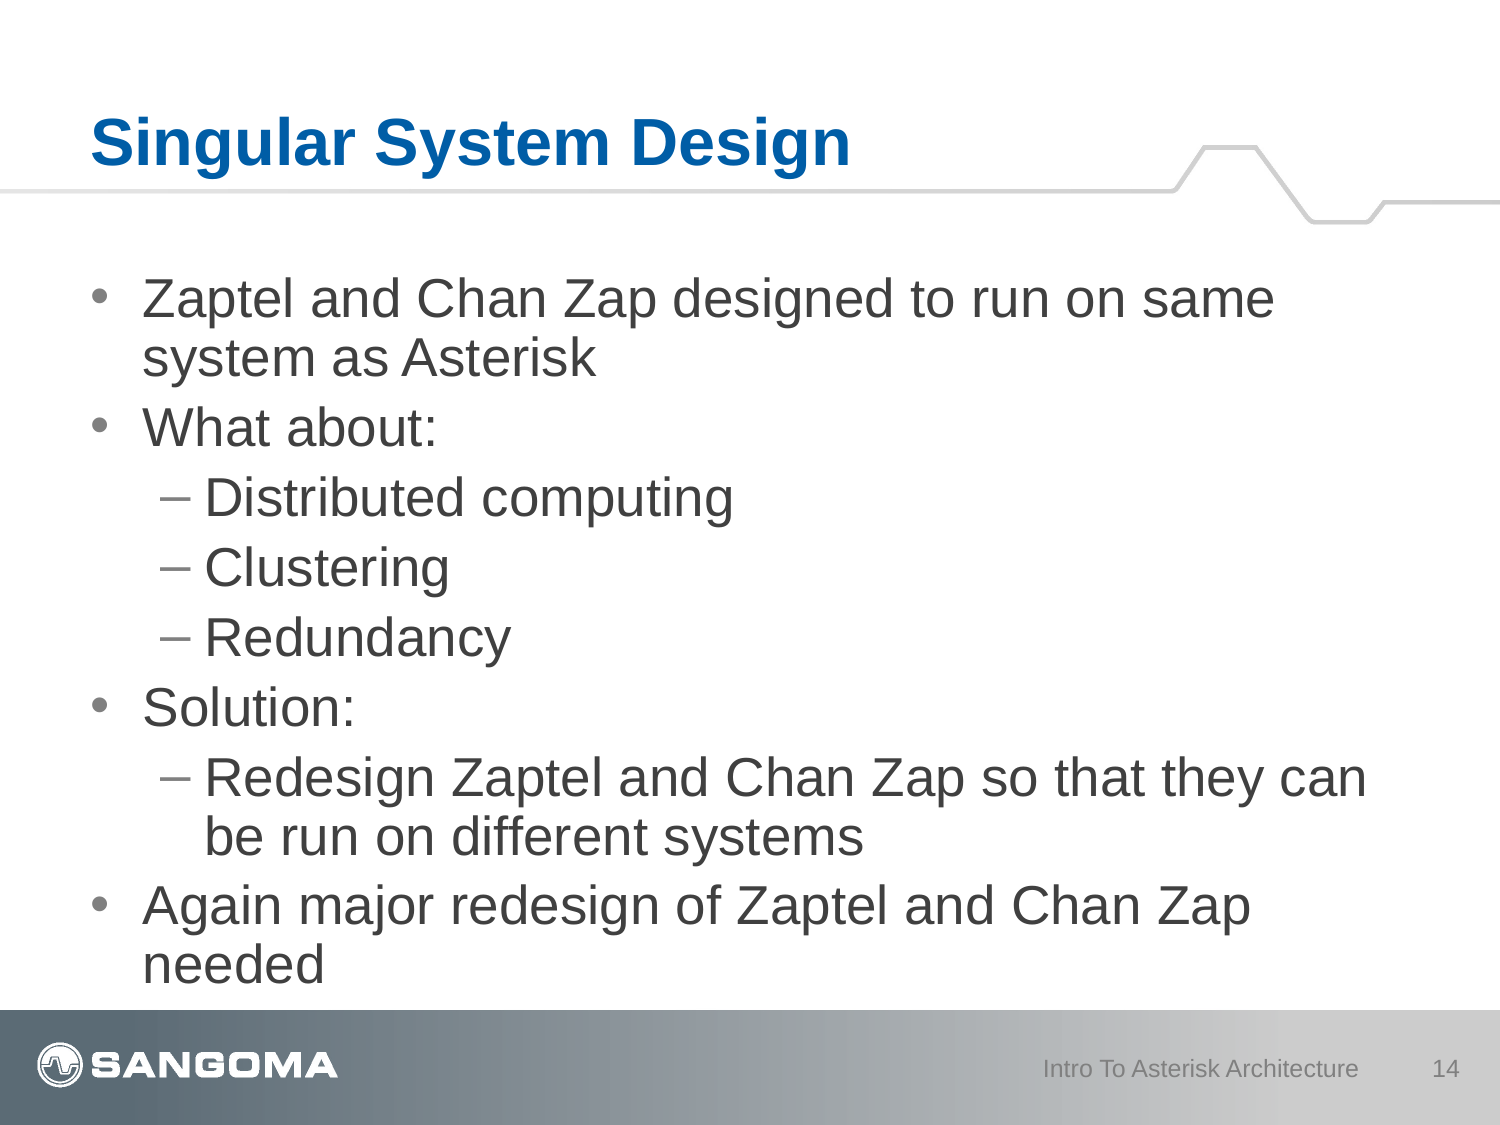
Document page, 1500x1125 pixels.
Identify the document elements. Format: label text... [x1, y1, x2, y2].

picture [0, 0, 1500, 1125]
title Singular System Design [75, 45, 1425, 233]
list Zaptel and Chan Zap designed to run on same system as Asterisk What about: Distributed computing Clustering Redundancy Solution: Redesign Zaptel and Chan Zap so that they can be run on different systems Again major redesign of Zaptel and Chan Zap needed [75, 262, 1425, 1005]
slide_number 14 [1387, 1037, 1475, 1098]
footer Intro To Asterisk Architecture [525, 1037, 1375, 1098]
